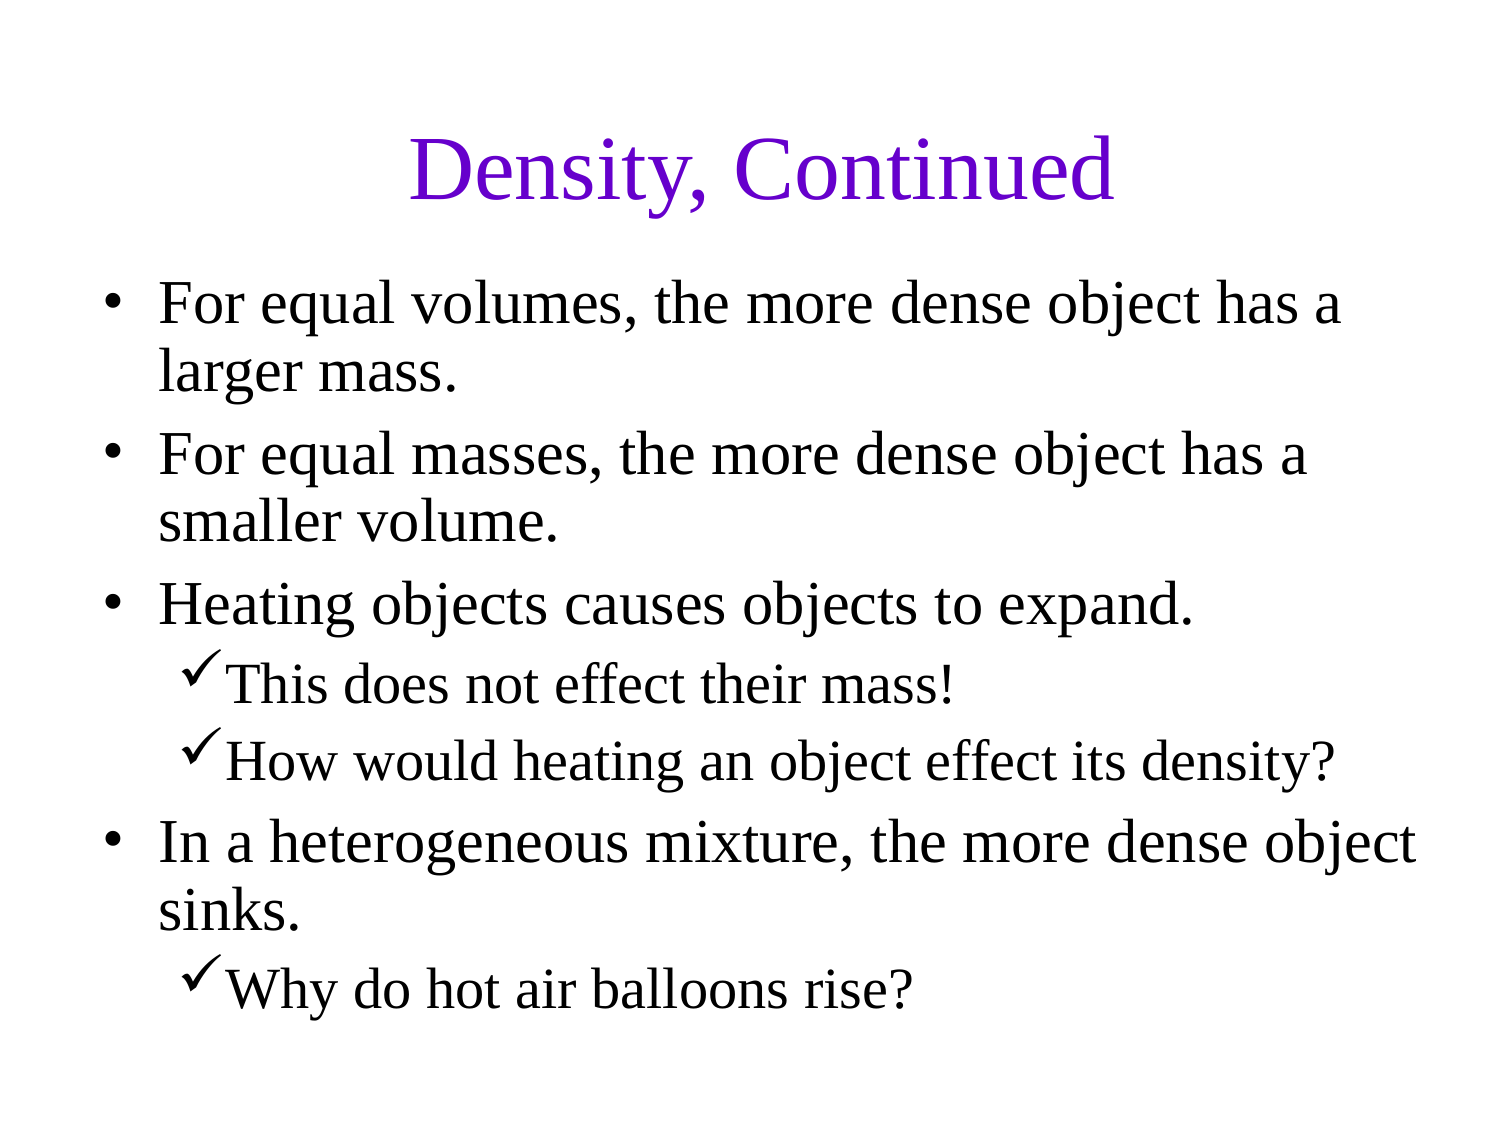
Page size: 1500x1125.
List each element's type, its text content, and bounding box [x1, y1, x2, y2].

text_box For equal volumes, the more dense object has a larger mass. For equal masses, the more dense object has a smaller volume. Heating objects causes objects to expand. This does not effect their mass! How would heating an object effect its density? In a heterogeneous mixture, the more dense object sinks. Why do hot air balloons rise? [87, 262, 1463, 1075]
text_box Density, Continued [124, 37, 1400, 262]
